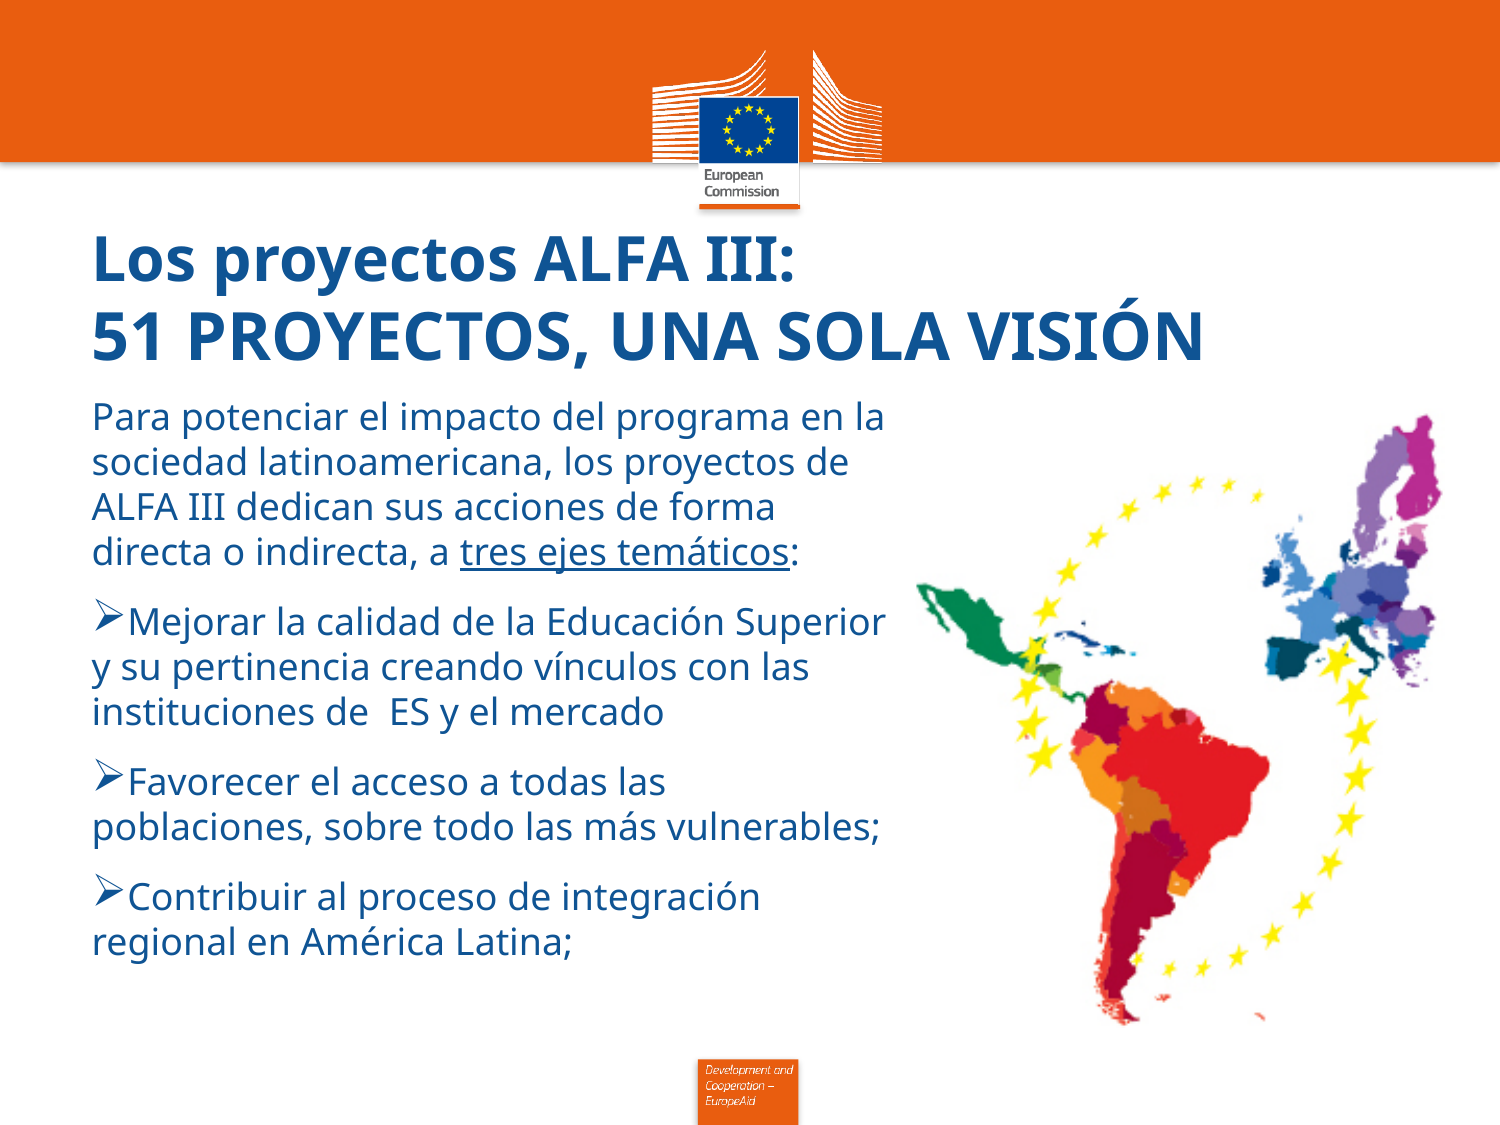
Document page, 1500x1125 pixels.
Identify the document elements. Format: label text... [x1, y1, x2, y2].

picture [915, 408, 1445, 1028]
title Los proyectos ALFA III: 51 PROYECTOS, UNA SOLA VISIÓN [76, 219, 1427, 374]
list Para potenciar el impacto del programa en la sociedad latinoamericana, los proyectos de ALFA III dedican sus acciones de forma directa o indirecta, a tres ejes temáticos: Mejorar la calidad de la Educación Superior y su pertinencia creando vínculos con las instituciones de ES y el mercado Favorecer el acceso a todas las poblaciones, sobre todo las más vulnerables; Contribuir al proceso de integración regional en América Latina; [76, 385, 904, 1048]
picture [615, 50, 882, 219]
picture [698, 1059, 799, 1125]
